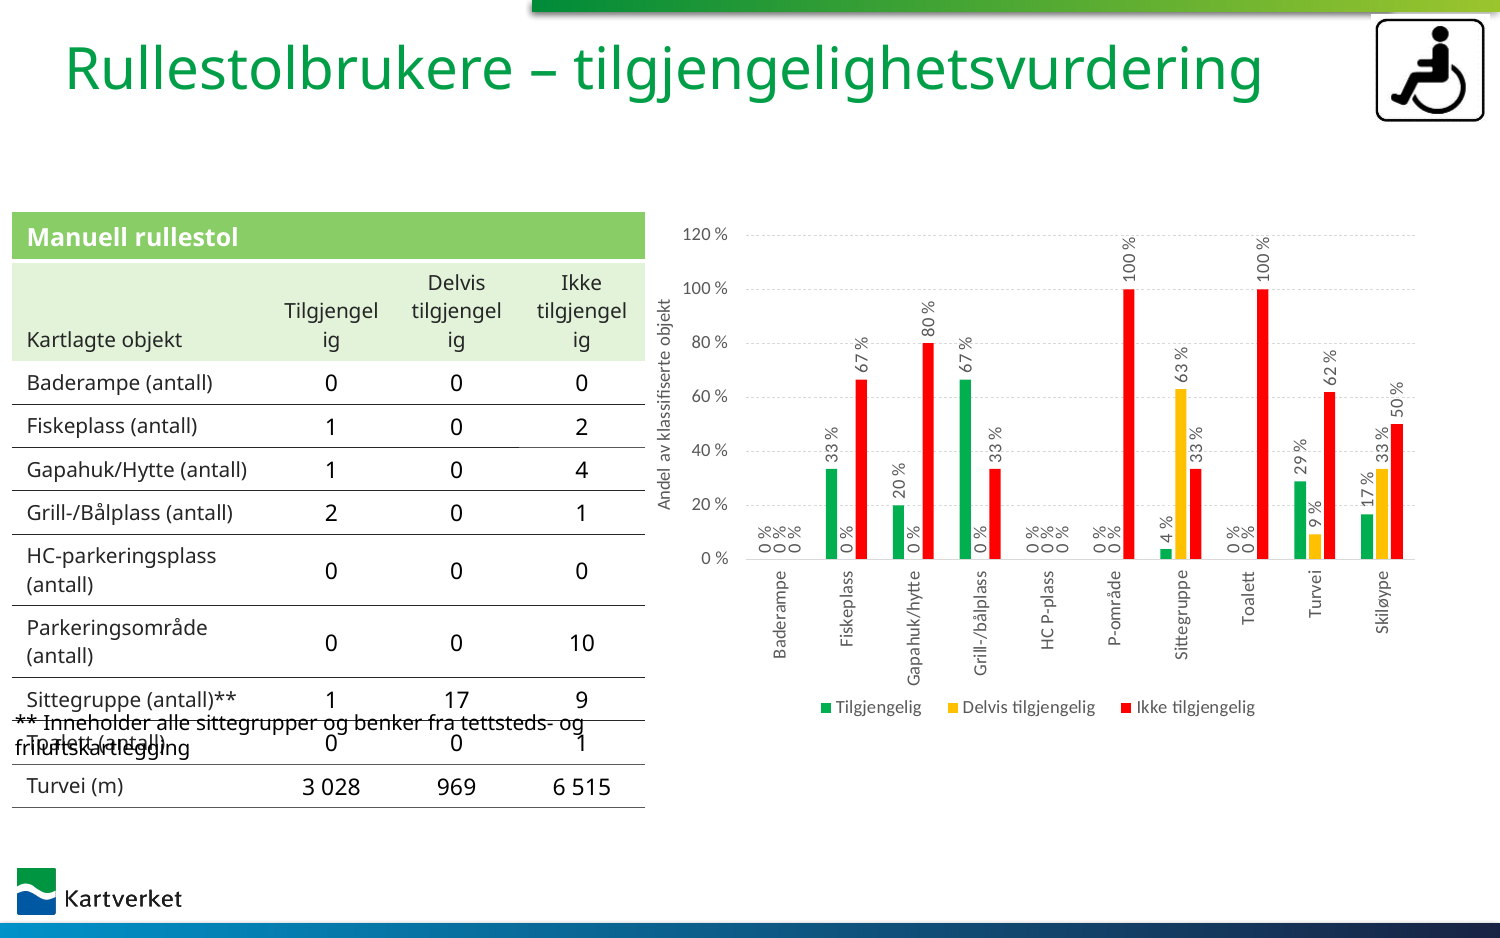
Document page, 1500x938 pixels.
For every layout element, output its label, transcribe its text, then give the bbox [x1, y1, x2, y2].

table_header Manuell rullestol [12, 212, 645, 259]
table_cell Delvis tilgjengelig [394, 263, 519, 361]
picture [1371, 13, 1491, 127]
table_cell 1 [269, 448, 394, 490]
table_cell 1 [519, 491, 638, 534]
table_cell Ikke tilgjengelig [519, 263, 638, 361]
table_cell 4 [519, 448, 638, 490]
table_cell Baderampe (antall) [12, 361, 269, 404]
picture [643, 218, 1426, 728]
table_cell 969 [394, 768, 519, 807]
table_cell 9 [519, 678, 638, 702]
table_cell 3 028 [269, 768, 394, 807]
table_cell Grill-/Bålplass (antall) [12, 491, 269, 534]
table_cell Kartlagte objekt [12, 263, 269, 361]
table_cell 0 [269, 606, 394, 677]
table_cell 0 [269, 361, 394, 404]
table_cell Sittegruppe (antall)** [12, 678, 269, 702]
table_cell 2 [269, 491, 394, 534]
table_cell Turvei (m) [12, 768, 269, 807]
table_cell 0 [394, 361, 519, 404]
table_cell HC-parkeringsplass (antall) [12, 535, 269, 605]
table_cell 6 515 [519, 768, 645, 807]
table_cell 10 [519, 606, 638, 677]
text_box ** Inneholder alle sittegrupper og benker fra tettsteds- og friluftskartlegging [0, 702, 745, 768]
table_cell Tilgjengelig [269, 263, 394, 361]
table_cell 1 [269, 405, 394, 447]
table_cell 0 [394, 535, 519, 605]
text_box Rullestolbrukere – tilgjengelighetsvurdering [49, 12, 1372, 109]
table_cell Gapahuk/Hytte (antall) [12, 448, 269, 490]
table_cell 0 [394, 448, 519, 490]
table_cell 0 [394, 491, 519, 534]
table_cell 0 [519, 535, 638, 605]
table_cell 2 [519, 405, 638, 447]
table_cell Fiskeplass (antall) [12, 405, 269, 447]
table_cell 17 [394, 678, 519, 702]
table_cell Parkeringsområde (antall) [12, 606, 269, 677]
table_cell 0 [519, 361, 638, 404]
table_cell 0 [394, 405, 519, 447]
table_cell 0 [394, 606, 519, 677]
table_cell 1 [269, 678, 394, 702]
table_cell 0 [269, 535, 394, 605]
